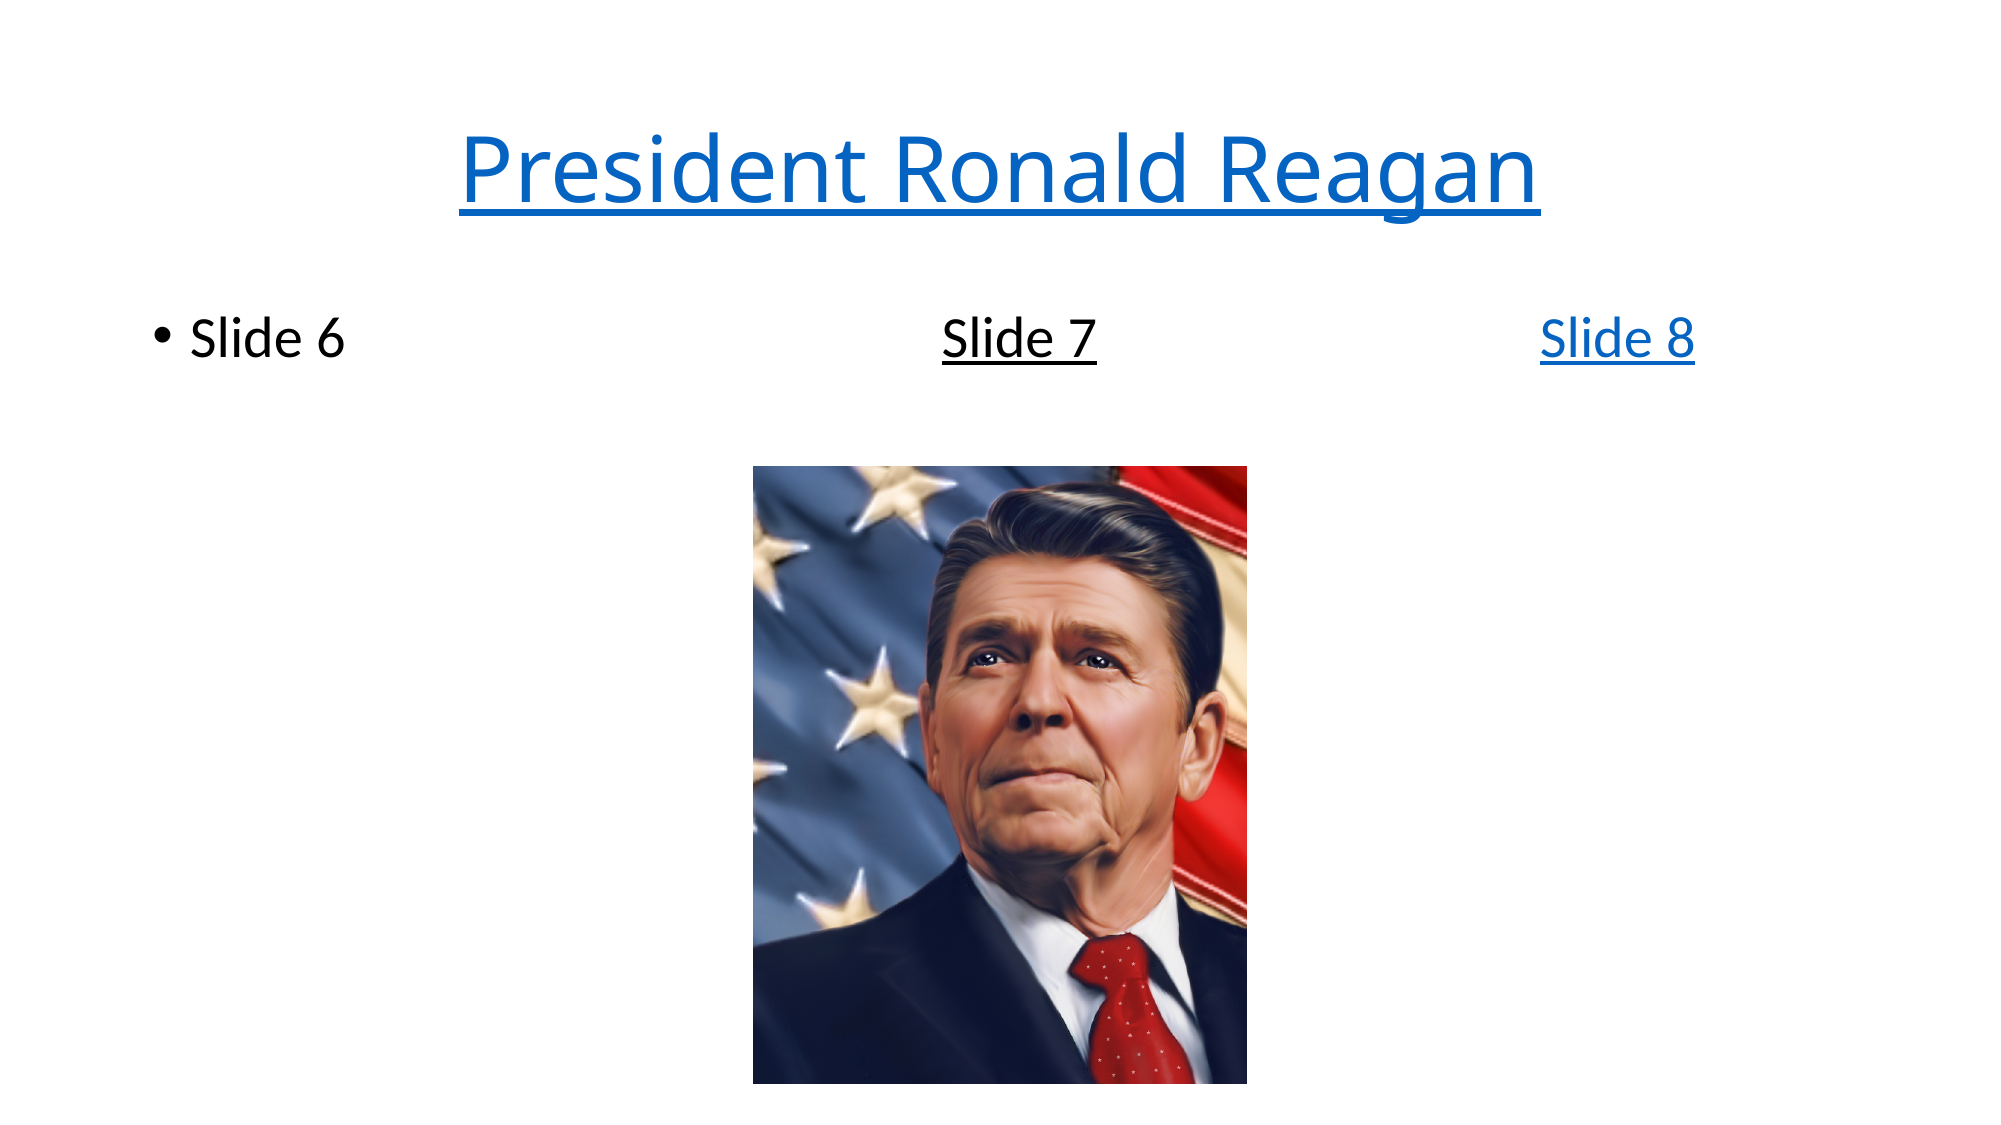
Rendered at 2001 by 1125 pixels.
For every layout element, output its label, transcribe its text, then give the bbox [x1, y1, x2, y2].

title President Ronald Reagan [137, 59, 1863, 278]
picture [753, 466, 1247, 1084]
list Slide 6 Slide 7 Slide 8 [137, 299, 1863, 1014]
